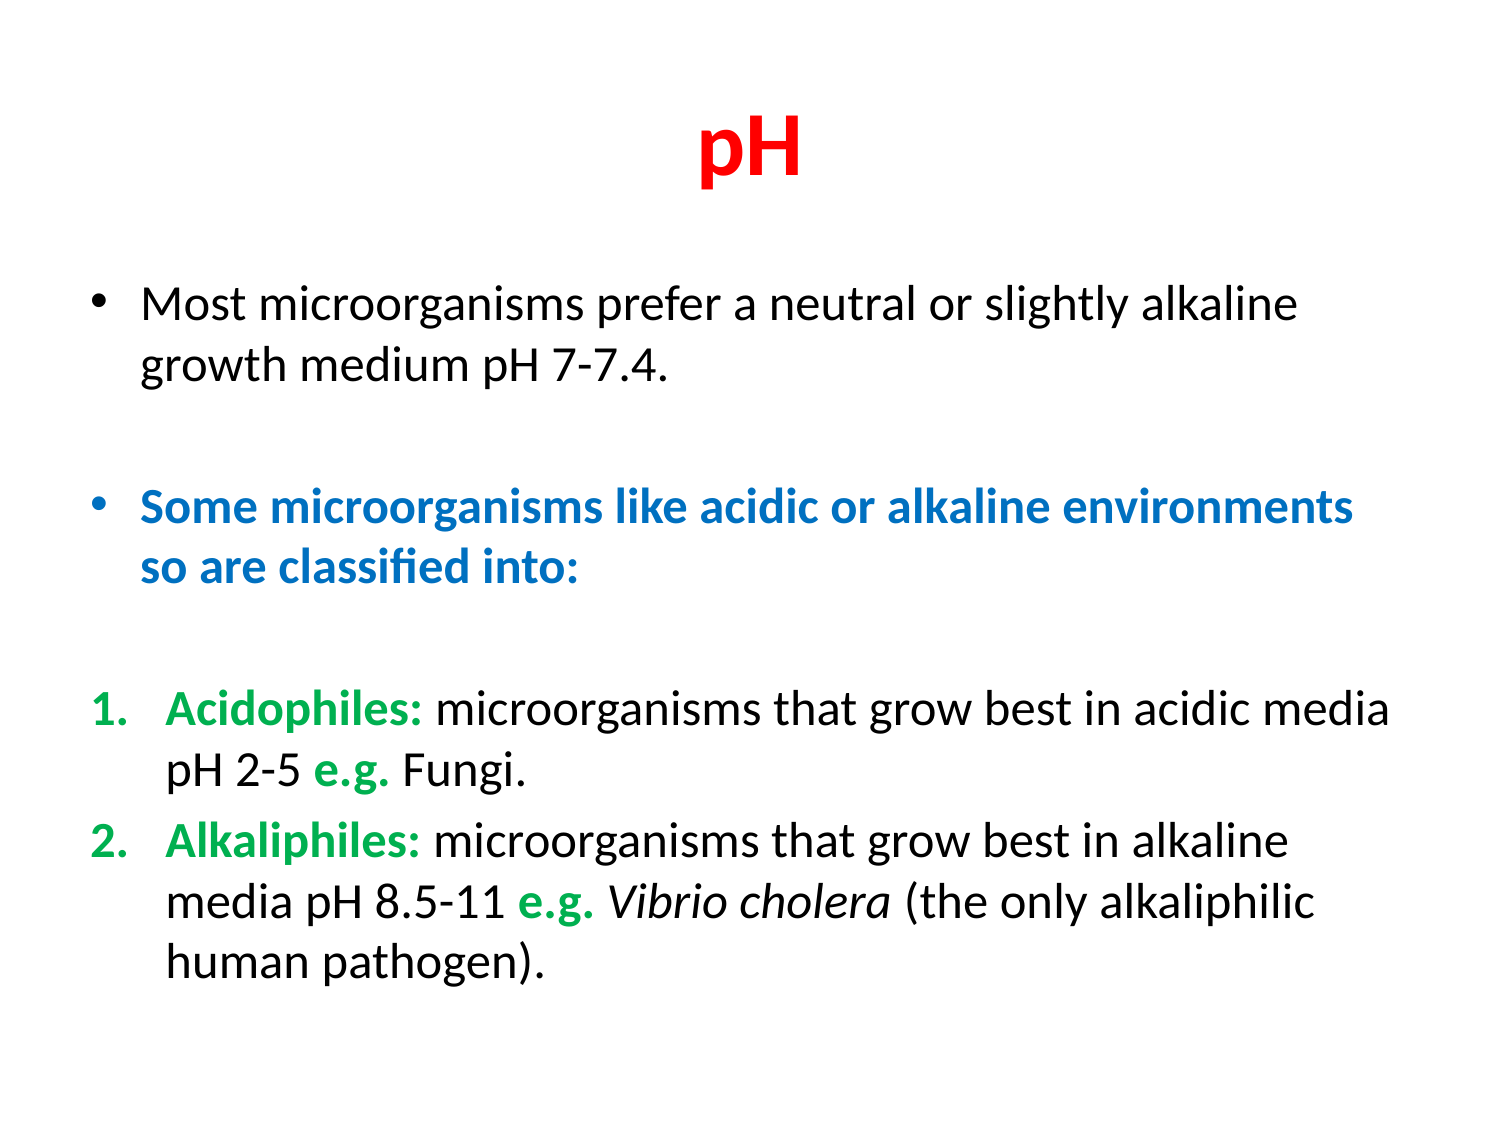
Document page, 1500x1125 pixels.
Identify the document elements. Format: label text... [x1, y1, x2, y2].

title pH [75, 45, 1425, 233]
list Most microorganisms prefer a neutral or slightly alkaline growth medium pH 7-7.4. Some microorganisms like acidic or alkaline environments so are classified into: Acidophiles: microorganisms that grow best in acidic media pH 2-5 e.g. Fungi. Alkaliphiles: microorganisms that grow best in alkaline media pH 8.5-11 e.g. Vibrio cholera (the only alkaliphilic human pathogen). [75, 262, 1425, 1005]
